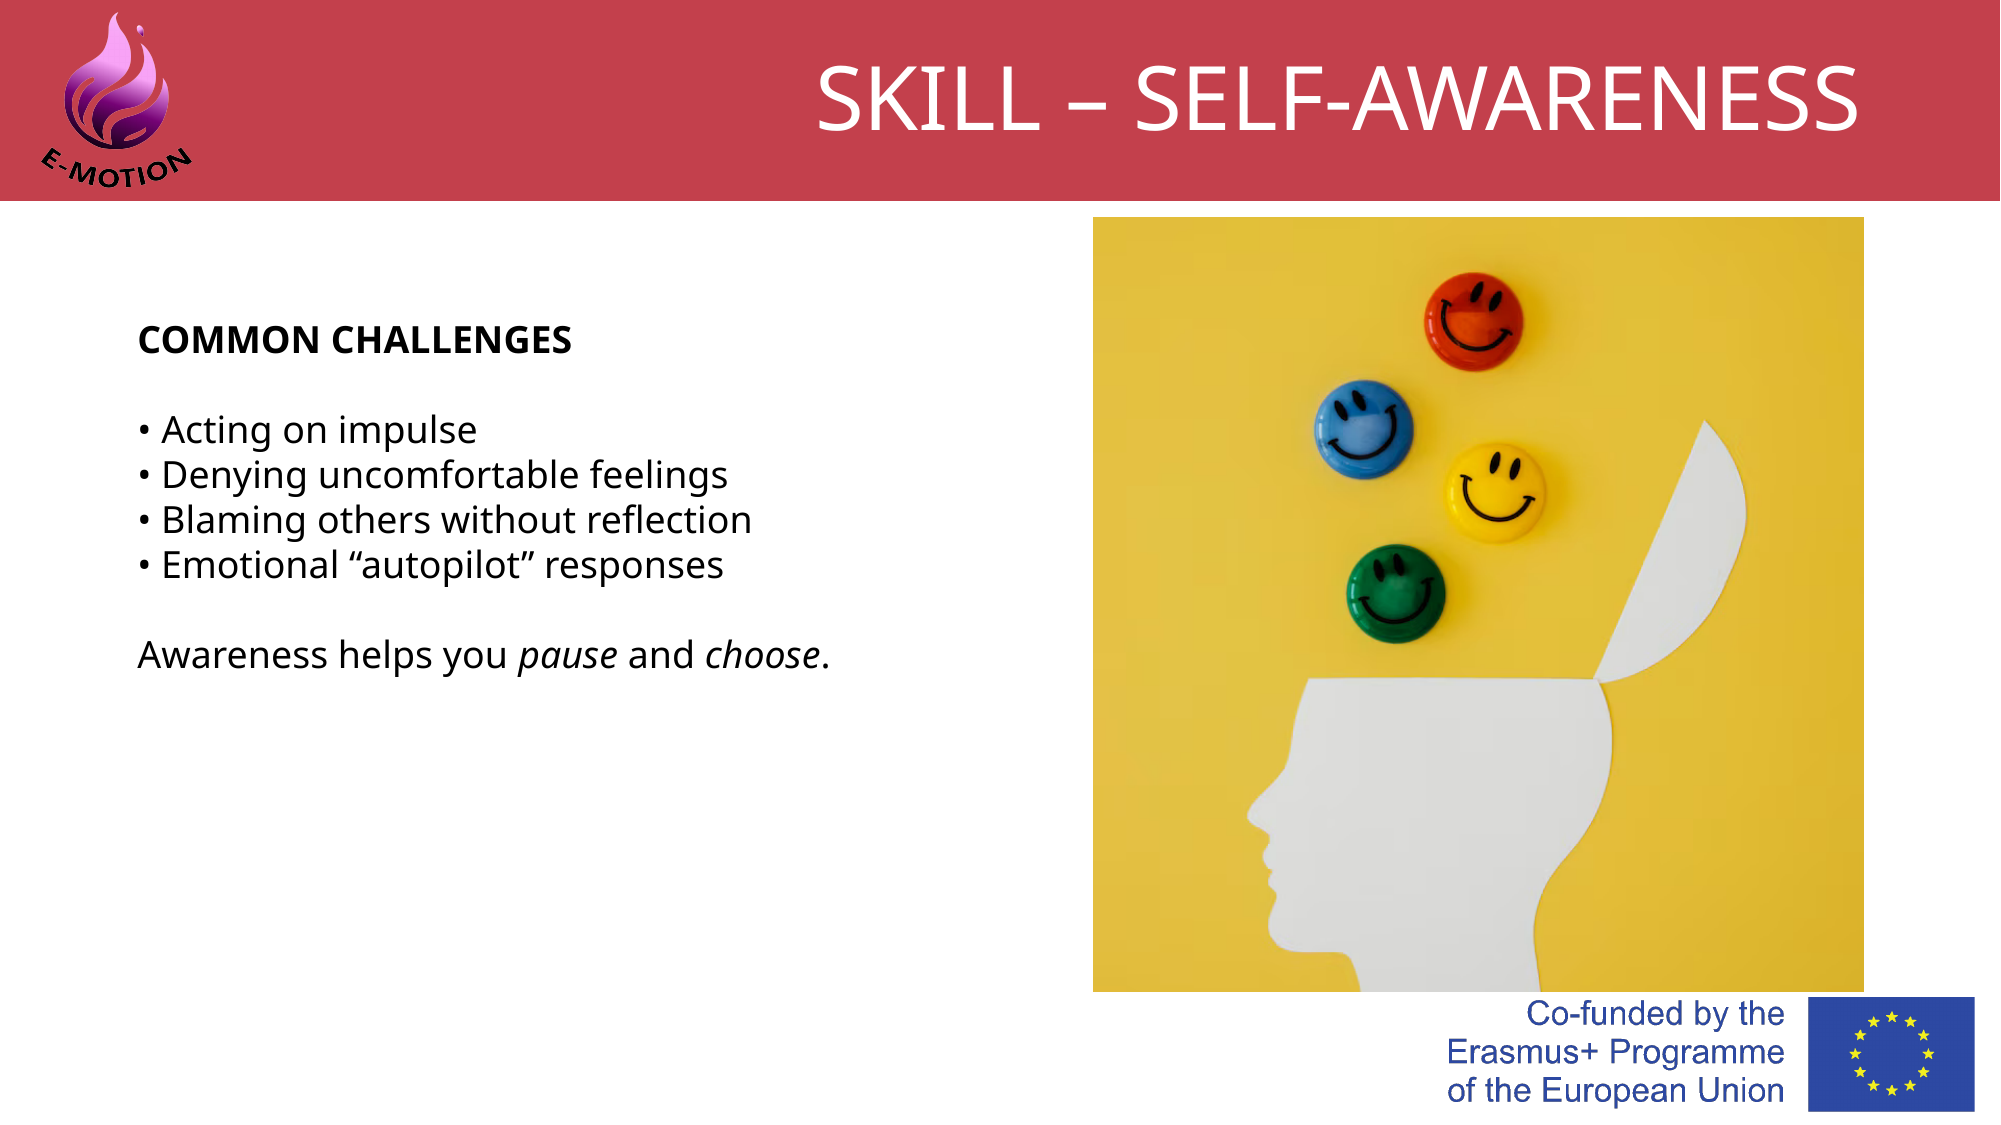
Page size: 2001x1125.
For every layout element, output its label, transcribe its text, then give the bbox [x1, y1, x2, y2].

picture [1396, 995, 1975, 1116]
text_box COMMON CHALLENGES • Acting on impulse • Denying uncomfortable feelings • Blaming others without reflection • Emotional “autopilot” responses Awareness helps you pause and choose. [122, 308, 1087, 684]
picture [1092, 217, 1865, 992]
picture [0, 0, 253, 247]
text_box SKILL – SELF-AWARENESS [618, 34, 1878, 309]
